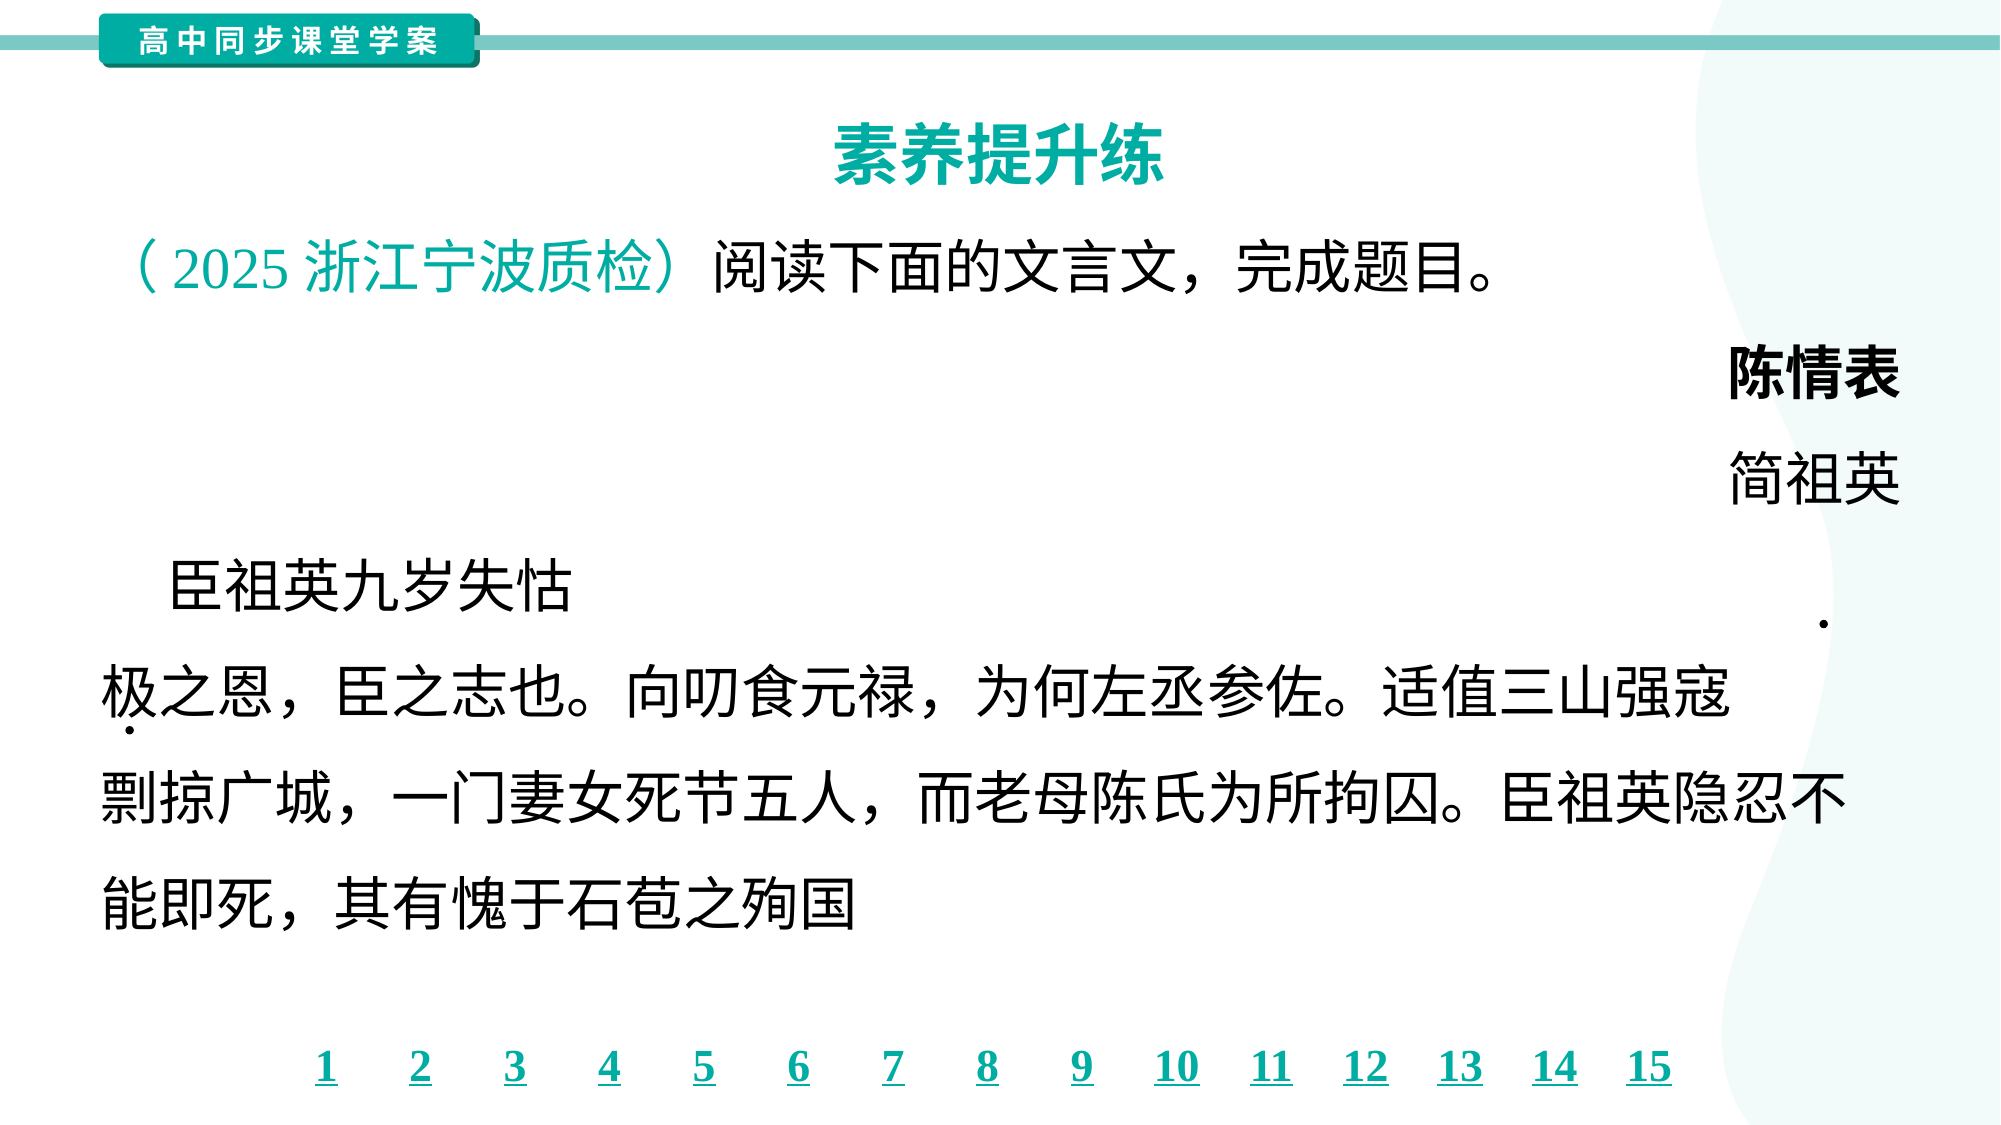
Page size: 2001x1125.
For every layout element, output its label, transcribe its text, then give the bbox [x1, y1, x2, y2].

picture [0, 0, 2000, 1125]
text_box [1819, 619, 1828, 629]
text_box 素养提升练 [100, 76, 1899, 254]
text_box [125, 726, 134, 735]
